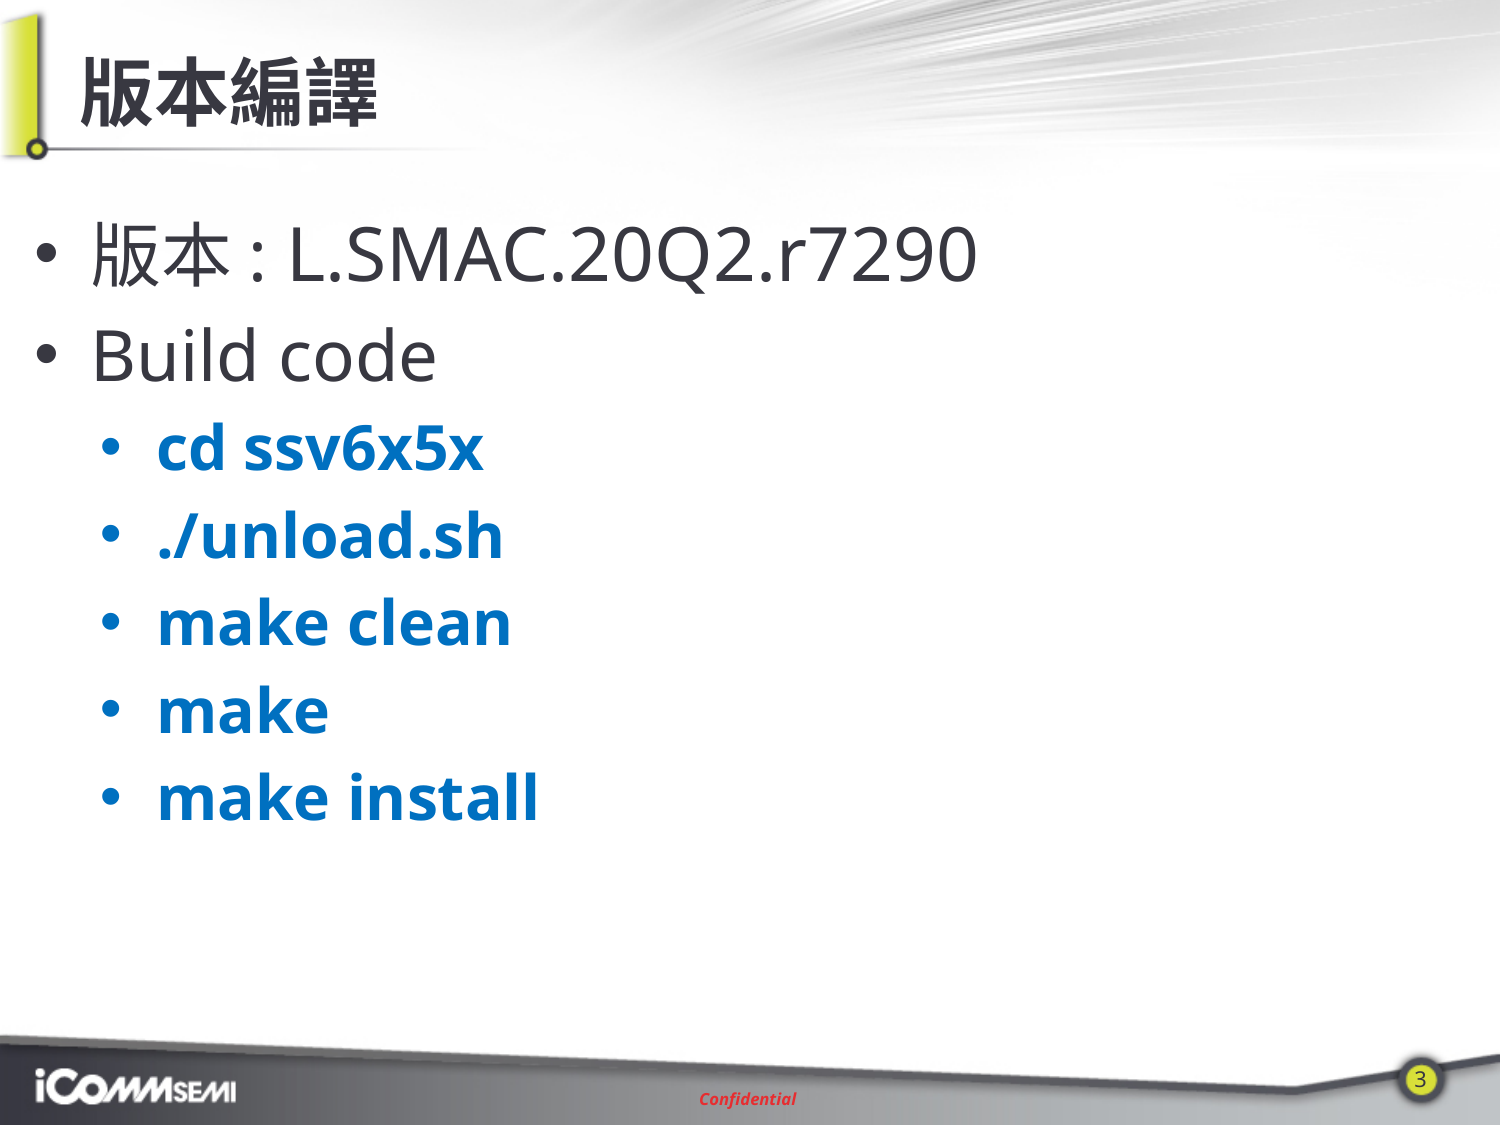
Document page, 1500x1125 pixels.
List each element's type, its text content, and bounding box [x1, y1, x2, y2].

picture [0, 0, 1500, 1125]
title 版本編譯 [64, 31, 1436, 149]
list 版本: L.SMAC.20Q2.r7290 Build code cd ssv6x5x ./unload.sh make clean make make install [19, 199, 1467, 1032]
